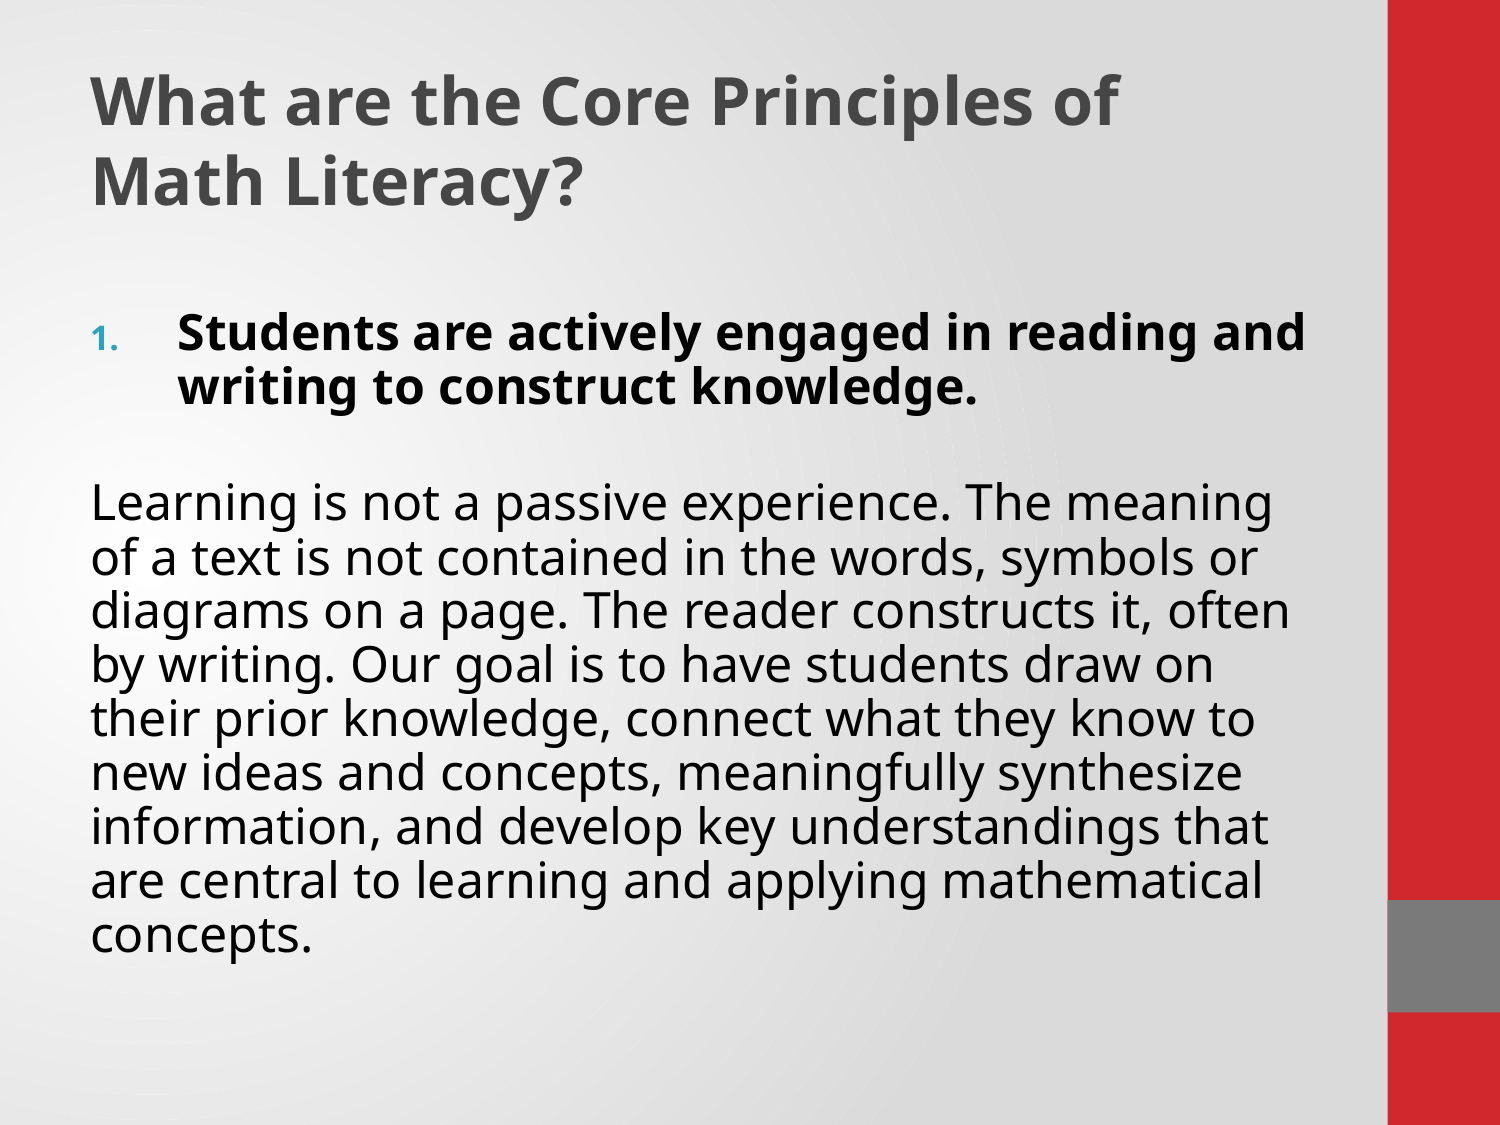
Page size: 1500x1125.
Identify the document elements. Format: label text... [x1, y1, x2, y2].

title What are the Core Principles of Math Literacy? [75, 45, 1325, 233]
list Students are actively engaged in reading and writing to construct knowledge. Learning is not a passive experience. The meaning of a text is not contained in the words, symbols or diagrams on a page. The reader constructs it, often by writing. Our goal is to have students draw on their prior knowledge, connect what they know to new ideas and concepts, meaningfully synthesize information, and develop key understandings that are central to learning and applying mathematical concepts. [75, 299, 1325, 1050]
